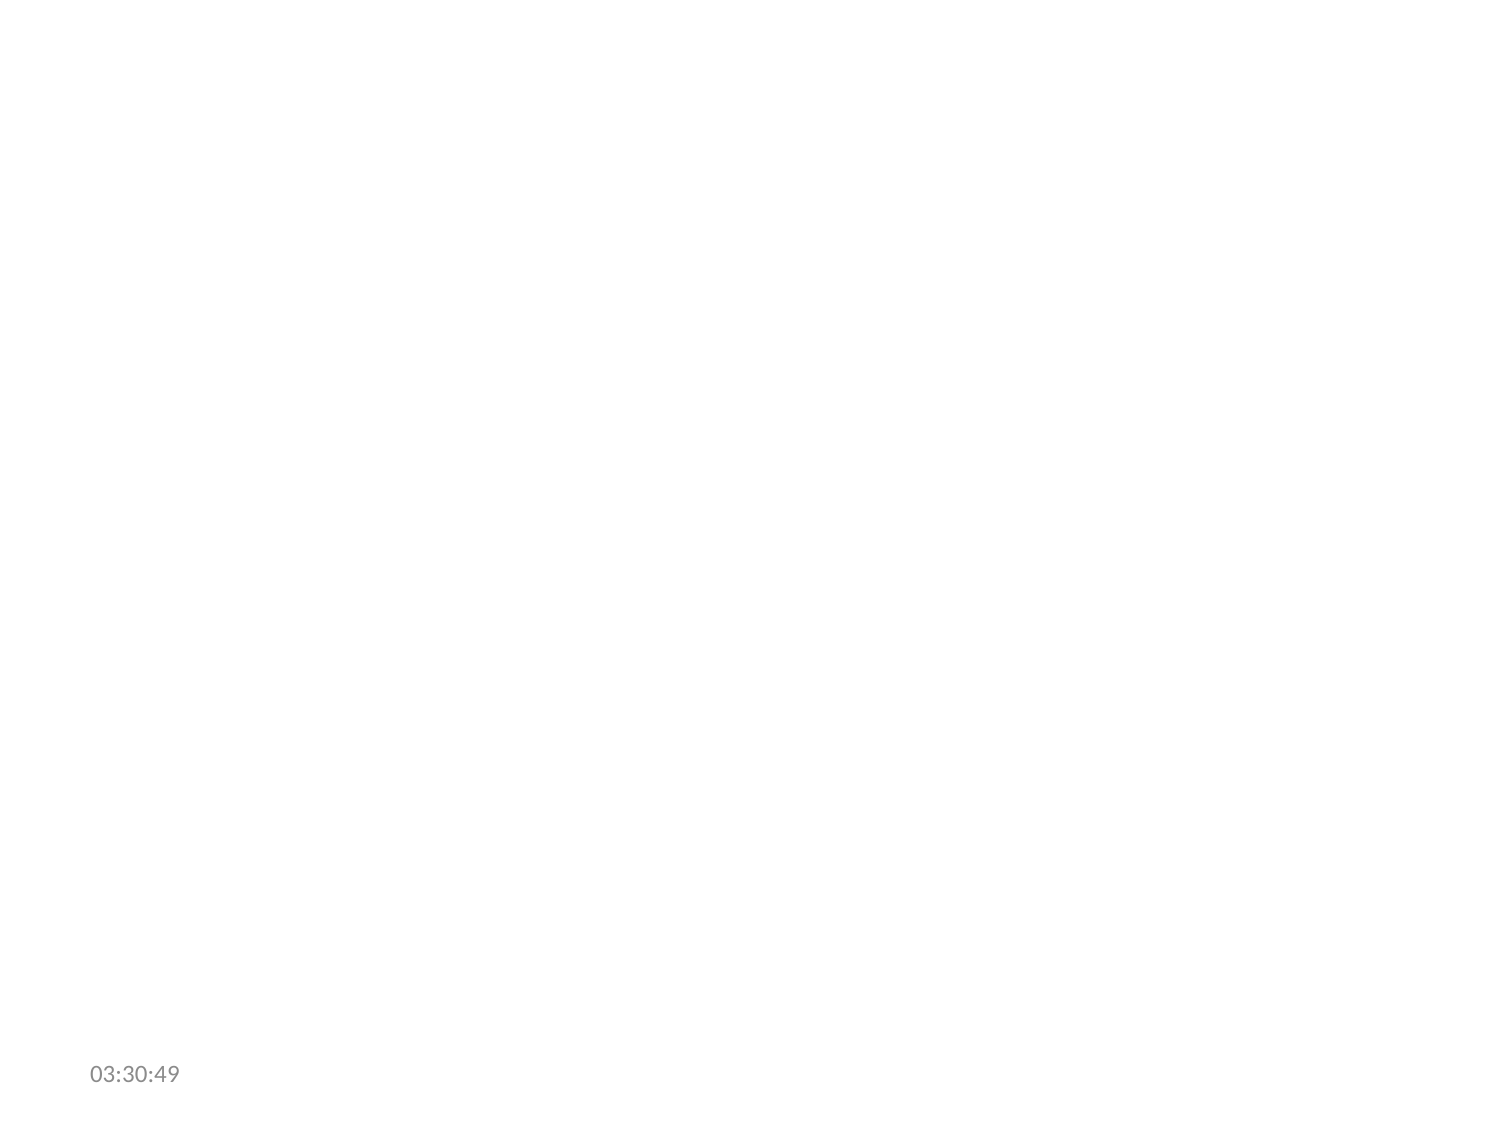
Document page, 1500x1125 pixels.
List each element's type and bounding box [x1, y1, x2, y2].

slide_number [75, 1042, 425, 1103]
